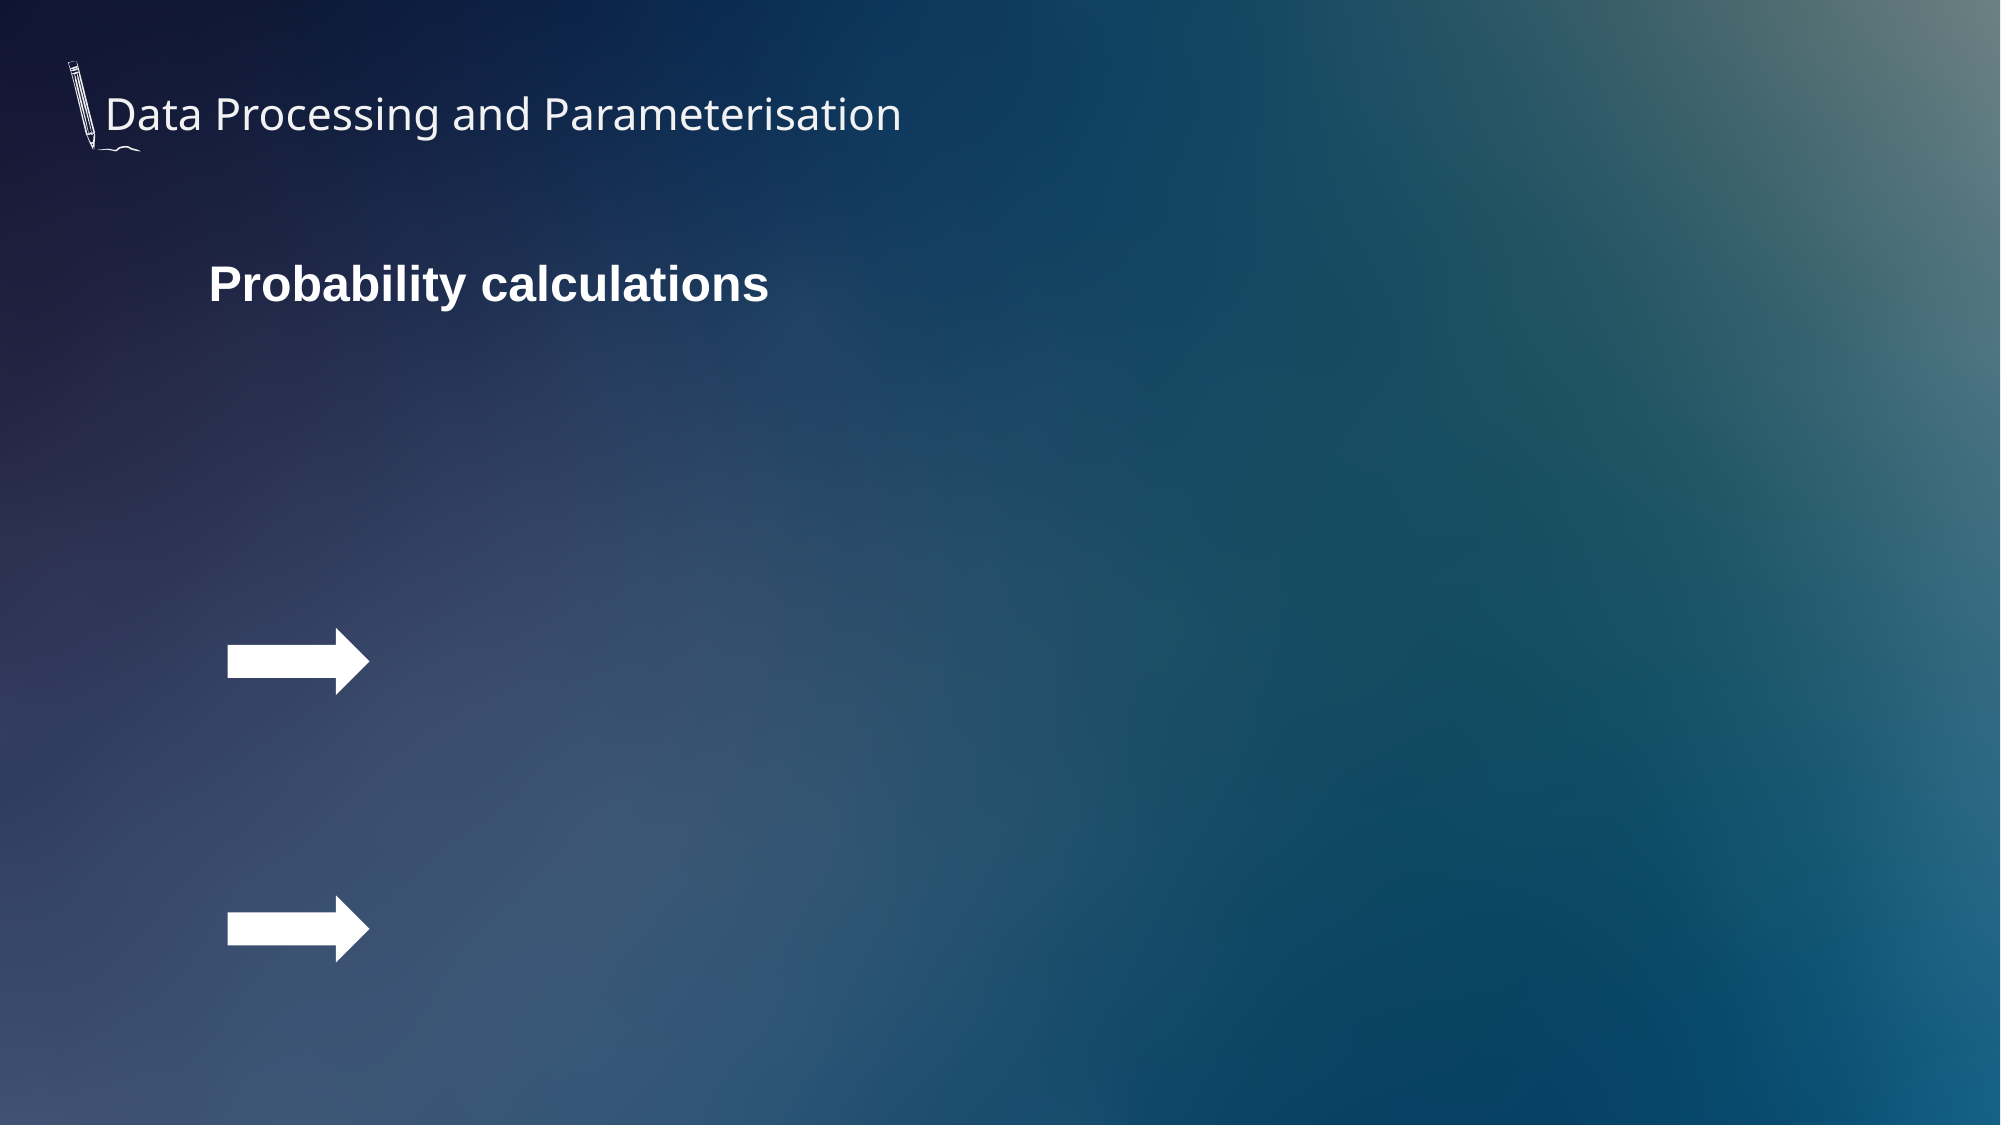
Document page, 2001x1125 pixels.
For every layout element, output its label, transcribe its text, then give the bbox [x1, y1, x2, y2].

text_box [189, 243, 1829, 1083]
picture [0, 0, 2001, 1125]
text_box Data Processing and Parameterisation [141, 78, 1106, 147]
